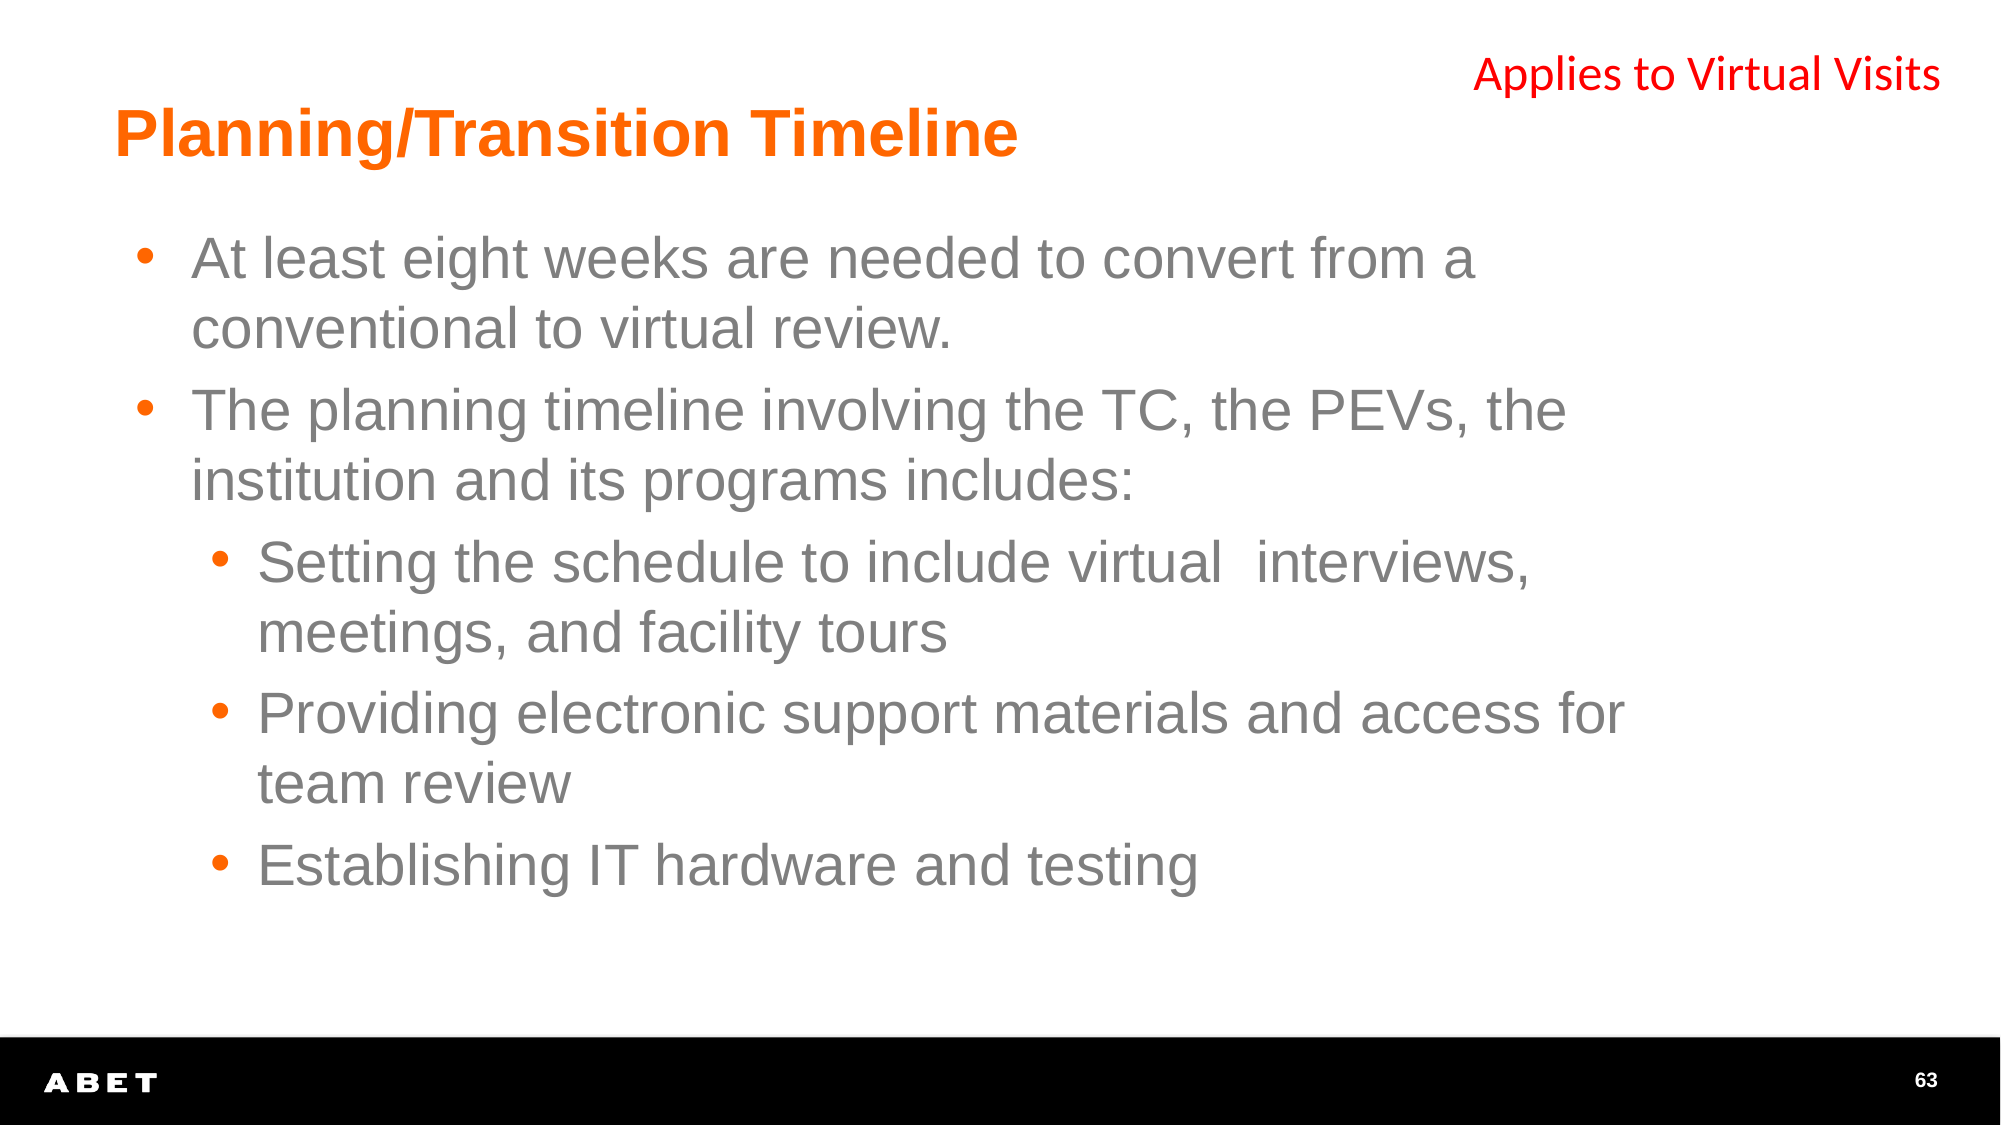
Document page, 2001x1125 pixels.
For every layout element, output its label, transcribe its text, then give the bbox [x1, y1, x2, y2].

picture [16, 1052, 184, 1113]
list At least eight weeks are needed to convert from a conventional to virtual review. The planning timeline involving the TC, the PEVs, the institution and its programs includes: Setting the schedule to include virtual interviews, meetings, and facility tours Providing electronic support materials and access for team review Establishing IT hardware and testing [120, 213, 1650, 919]
title Planning/Transition Timeline [99, 82, 1900, 213]
text_box Applies to Virtual Visits [1458, 32, 1957, 108]
